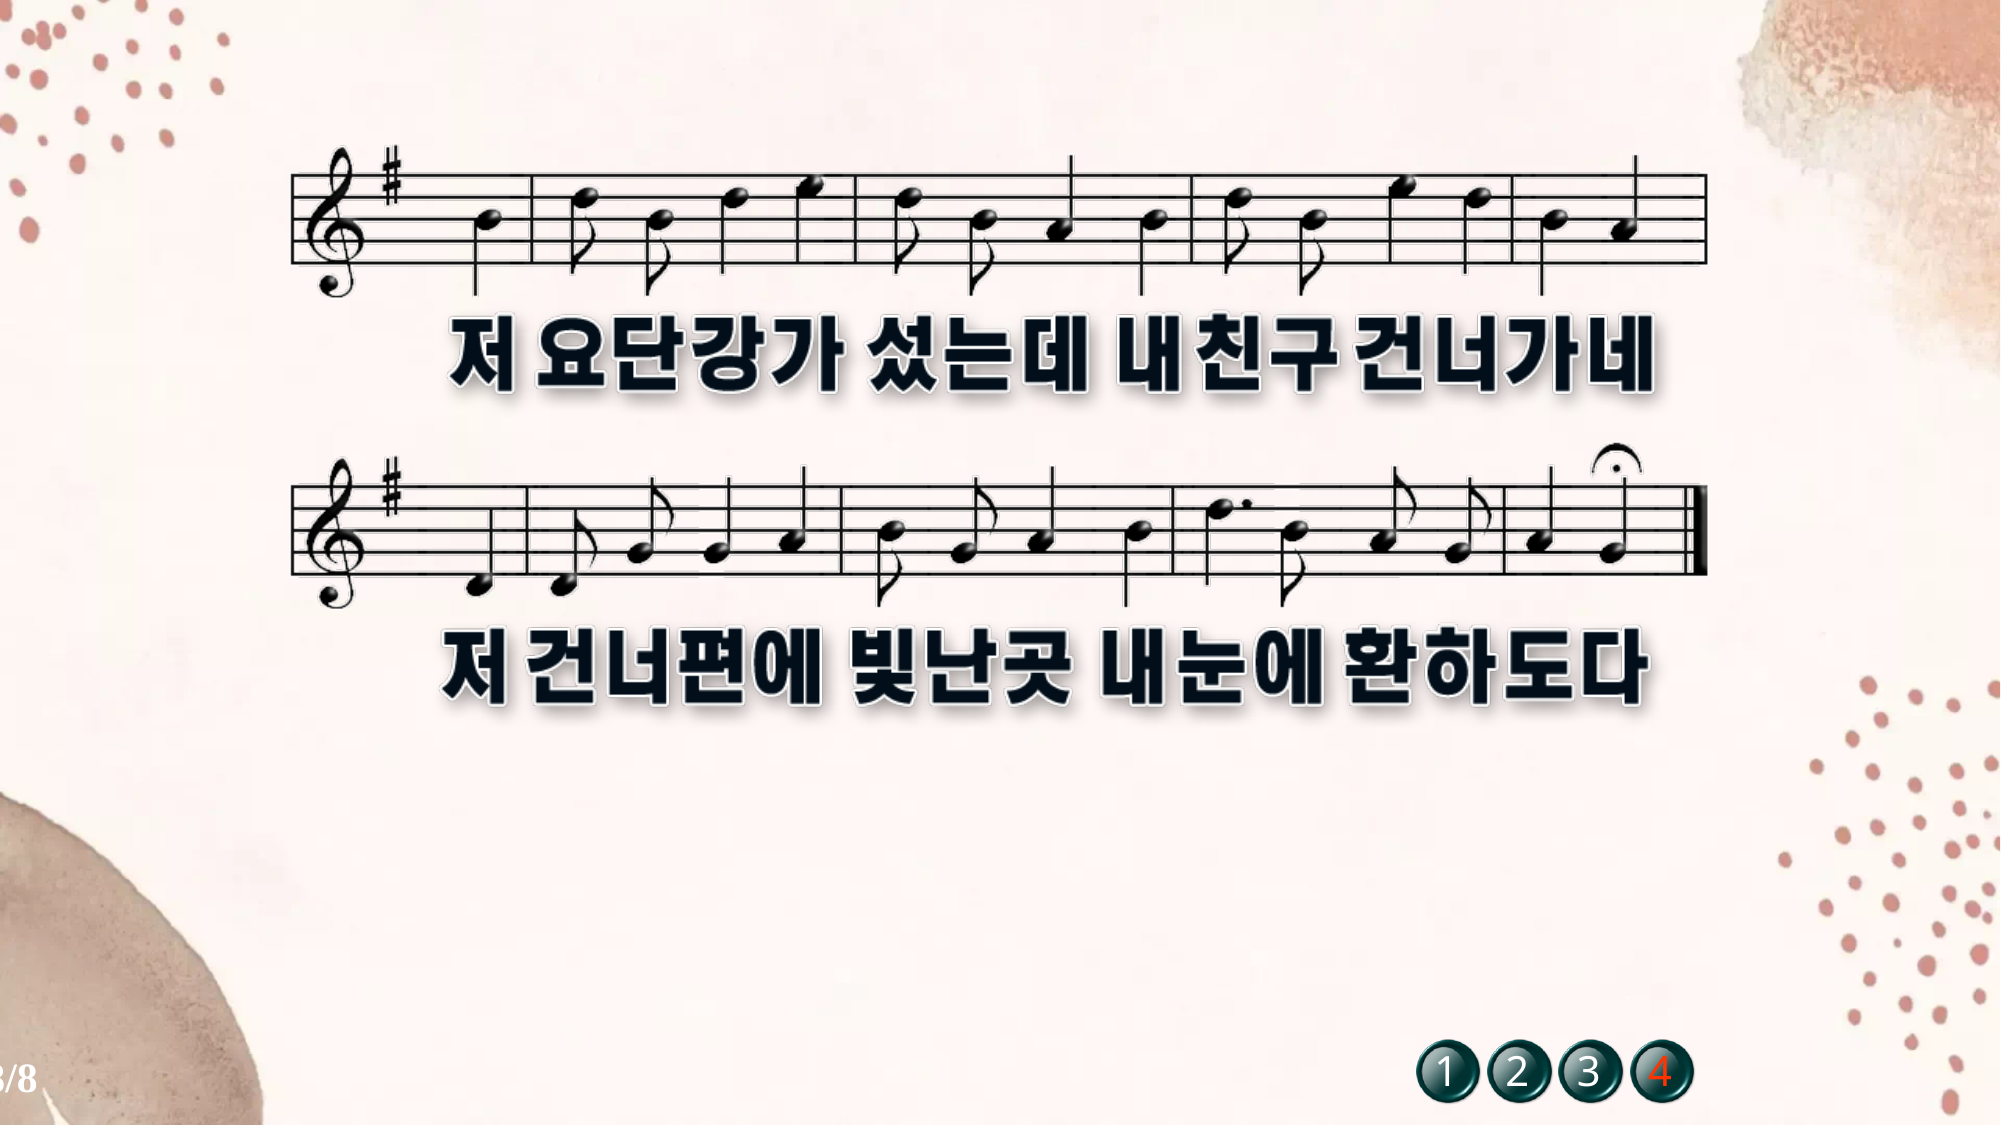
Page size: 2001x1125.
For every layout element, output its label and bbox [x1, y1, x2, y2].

text_box [1484, 1035, 1555, 1106]
text_box [1627, 1035, 1697, 1106]
picture [0, 0, 2001, 1125]
text_box [1555, 1035, 1626, 1106]
text_box [1413, 1035, 1484, 1106]
